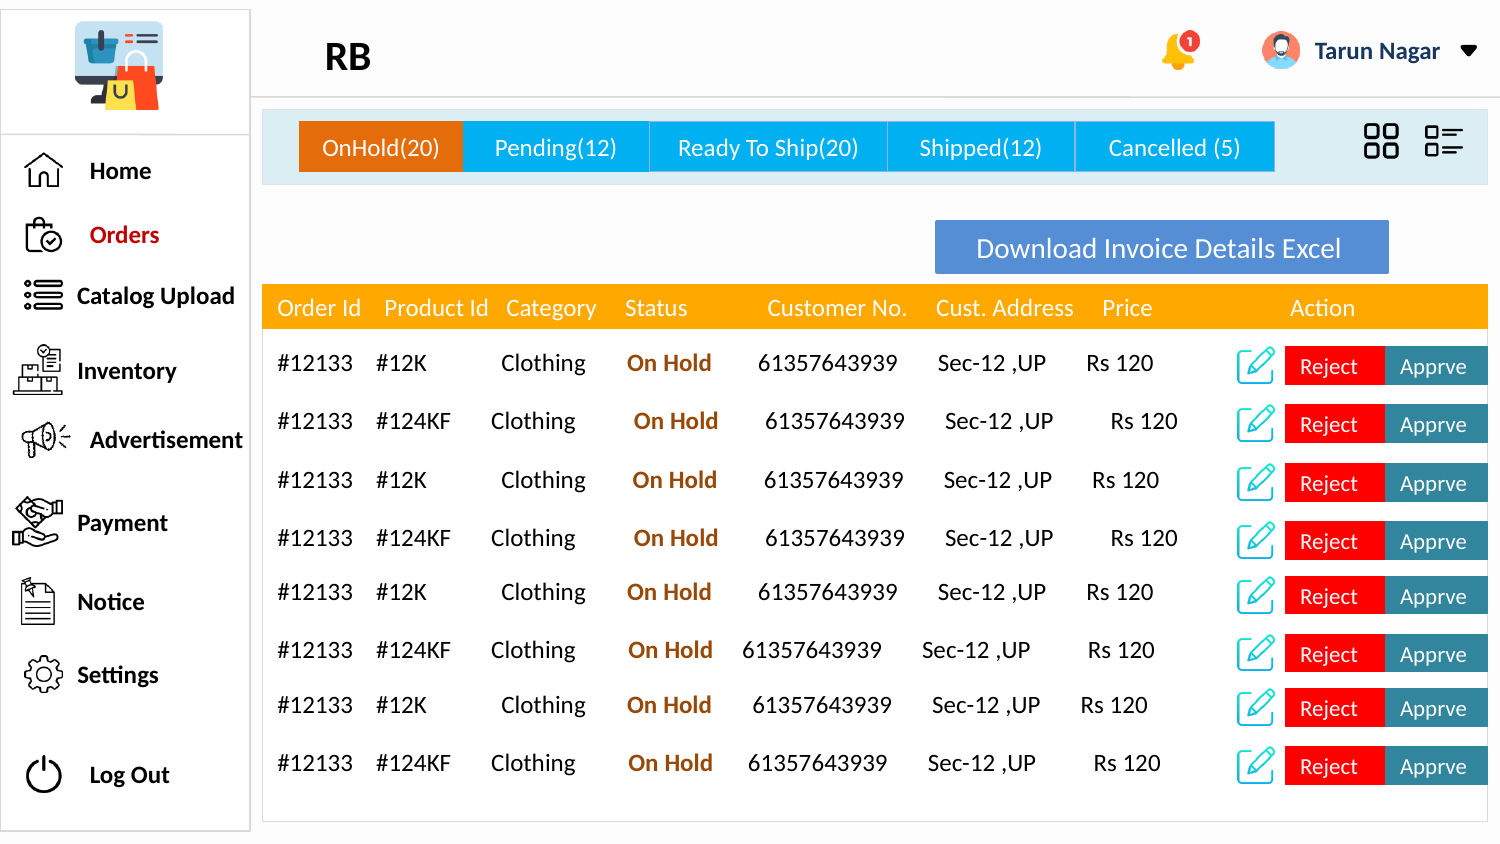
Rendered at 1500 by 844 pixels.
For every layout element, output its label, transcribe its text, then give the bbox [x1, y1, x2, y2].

text_box Reject [1283, 745, 1383, 786]
picture [12, 496, 63, 548]
picture [12, 344, 63, 395]
text_box Tarun Nagar [1299, 27, 1475, 72]
picture [1262, 30, 1301, 69]
picture [1237, 346, 1276, 384]
text_box #12133 #124KF Clothing On Hold 61357643939 Sec-12 ,UP Rs 120 [262, 626, 1488, 672]
text_box [1460, 44, 1477, 57]
text_box Apprve [1383, 632, 1490, 674]
picture [1237, 576, 1276, 614]
text_box Cancelled (5) [1073, 120, 1277, 174]
text_box Reject [1283, 632, 1384, 674]
text_box #12133 #12K Clothing On Hold 61357643939 Sec-12 ,UP Rs 120 [262, 568, 1488, 614]
picture [1237, 404, 1276, 442]
text_box RB [262, 21, 463, 87]
text_box Shipped(12) [885, 120, 1073, 174]
picture [1237, 634, 1276, 672]
picture [1237, 746, 1276, 784]
text_box Apprve [1383, 403, 1490, 444]
picture [1162, 30, 1201, 70]
picture [24, 150, 63, 189]
picture [12, 575, 63, 627]
text_box Order Id Product Id Category Status Customer No. Cust. Address Price Action [262, 284, 1488, 329]
text_box Ready To Ship(20) [648, 120, 885, 174]
text_box [0, 7, 252, 833]
picture [24, 215, 63, 254]
text_box Apprve [1383, 520, 1490, 561]
picture [12, 408, 75, 471]
text_box #12133 #12K Clothing On Hold 61357643939 Sec-12 ,UP Rs 120 [262, 681, 1488, 726]
text_box [260, 107, 1490, 186]
text_box Reject [1283, 345, 1383, 386]
text_box Home [74, 146, 225, 192]
text_box Apprve [1383, 745, 1490, 786]
text_box #12133 #12K Clothing On Hold 61357643939 Sec-12 ,UP Rs 120 [262, 338, 1488, 384]
text_box Apprve [1383, 345, 1490, 386]
text_box Orders [74, 211, 225, 257]
text_box Reject [1283, 520, 1383, 561]
text_box #12133 #12K Clothing On Hold 61357643939 Sec-12 ,UP Rs 120 [262, 456, 1488, 501]
text_box Apprve [1383, 462, 1490, 503]
text_box #12133 #124KF Clothing On Hold 61357643939 Sec-12 ,UP Rs 120 [262, 738, 1488, 784]
text_box [260, 282, 1490, 824]
text_box Reject [1283, 574, 1384, 616]
picture [24, 275, 63, 314]
text_box Advertisement [75, 416, 260, 461]
text_box Reject [1283, 687, 1383, 728]
picture [74, 21, 163, 110]
text_box Reject [1283, 462, 1383, 503]
text_box Notice [65, 578, 238, 623]
text_box OnHold(20) [298, 120, 464, 174]
picture [24, 655, 63, 694]
picture [1237, 463, 1276, 501]
text_box Payment [65, 499, 238, 544]
text_box #12133 #124KF Clothing On Hold 61357643939 Sec-12 ,UP Rs 120 [262, 396, 1488, 442]
text_box Pending(12) [464, 120, 648, 174]
text_box #12133 #124KF Clothing On Hold 61357643939 Sec-12 ,UP Rs 120 [262, 513, 1488, 559]
picture [1362, 121, 1401, 160]
picture [1237, 688, 1276, 726]
text_box Inventory [65, 346, 238, 392]
text_box Reject [1283, 403, 1383, 444]
picture [1424, 121, 1463, 160]
text_box Catalog Upload [62, 271, 275, 317]
text_box Apprve [1383, 574, 1490, 616]
text_box Settings [62, 651, 238, 697]
picture [24, 755, 63, 794]
text_box Apprve [1383, 687, 1490, 728]
text_box Log Out [75, 751, 250, 797]
picture [1237, 521, 1276, 559]
text_box Download Invoice Details Excel [935, 220, 1389, 274]
